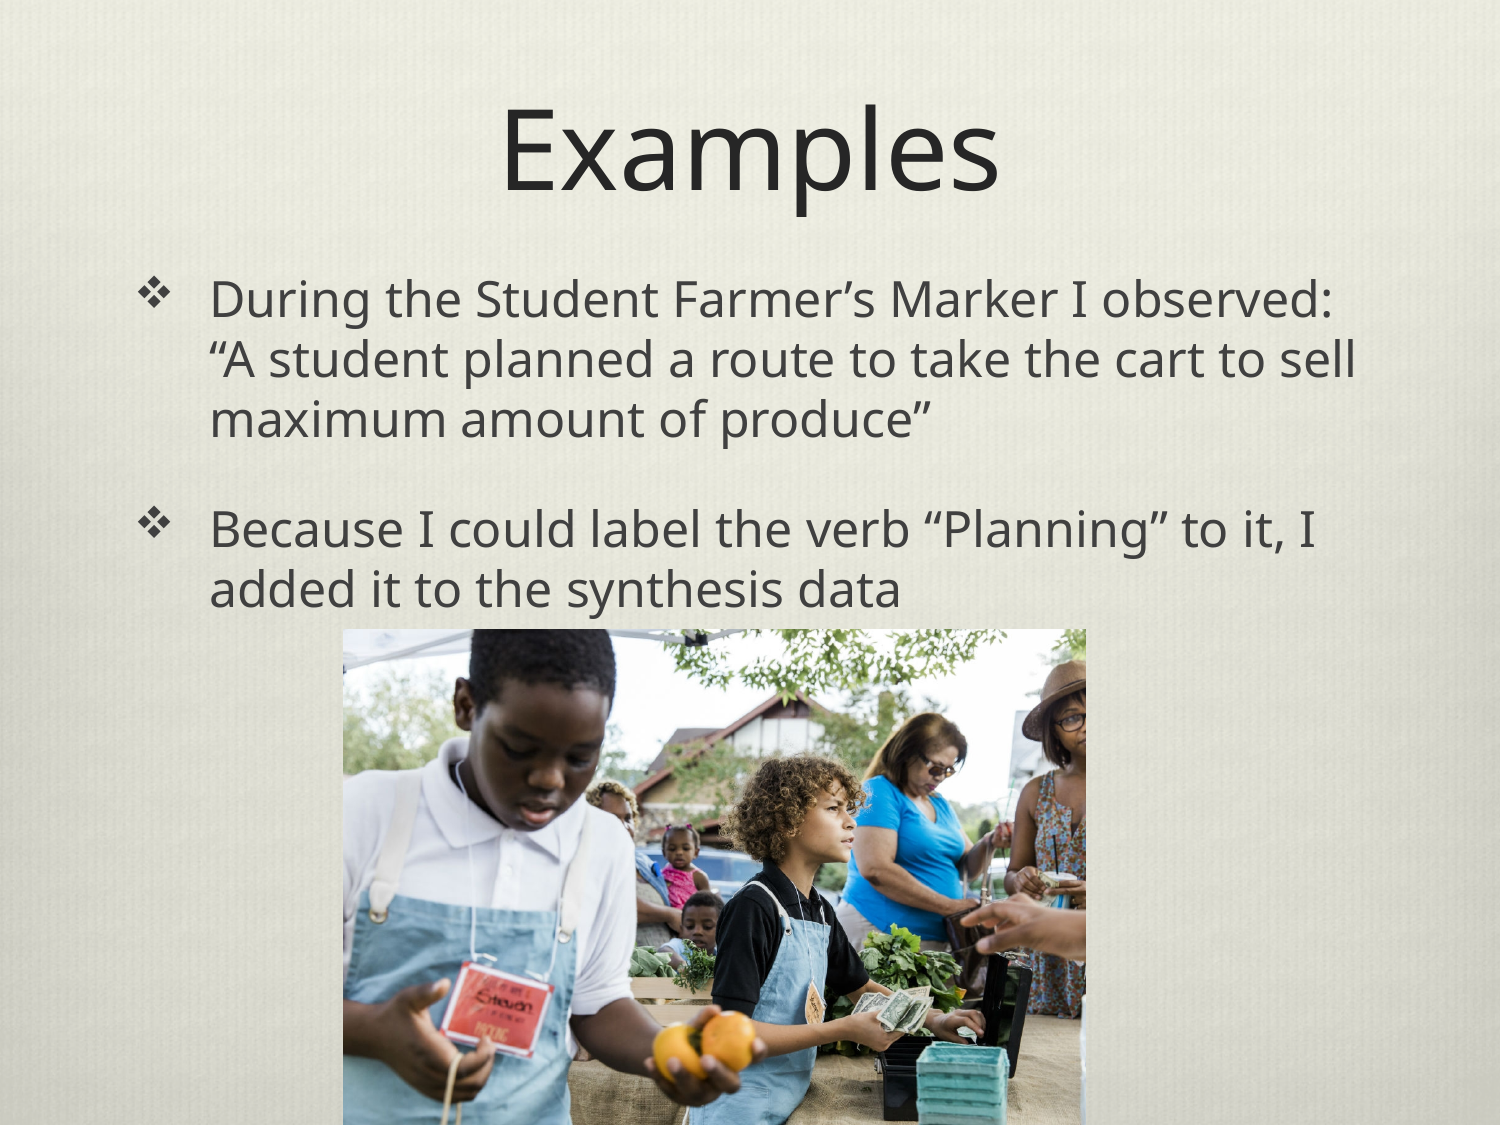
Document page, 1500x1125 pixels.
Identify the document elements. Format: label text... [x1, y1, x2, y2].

picture [342, 628, 1087, 1125]
title Examples [119, 51, 1381, 240]
list During the Student Farmer’s Marker I observed: “A student planned a route to take the cart to sell maximum amount of produce” Because I could label the verb “Planning” to it, I added it to the synthesis data [119, 260, 1381, 1011]
